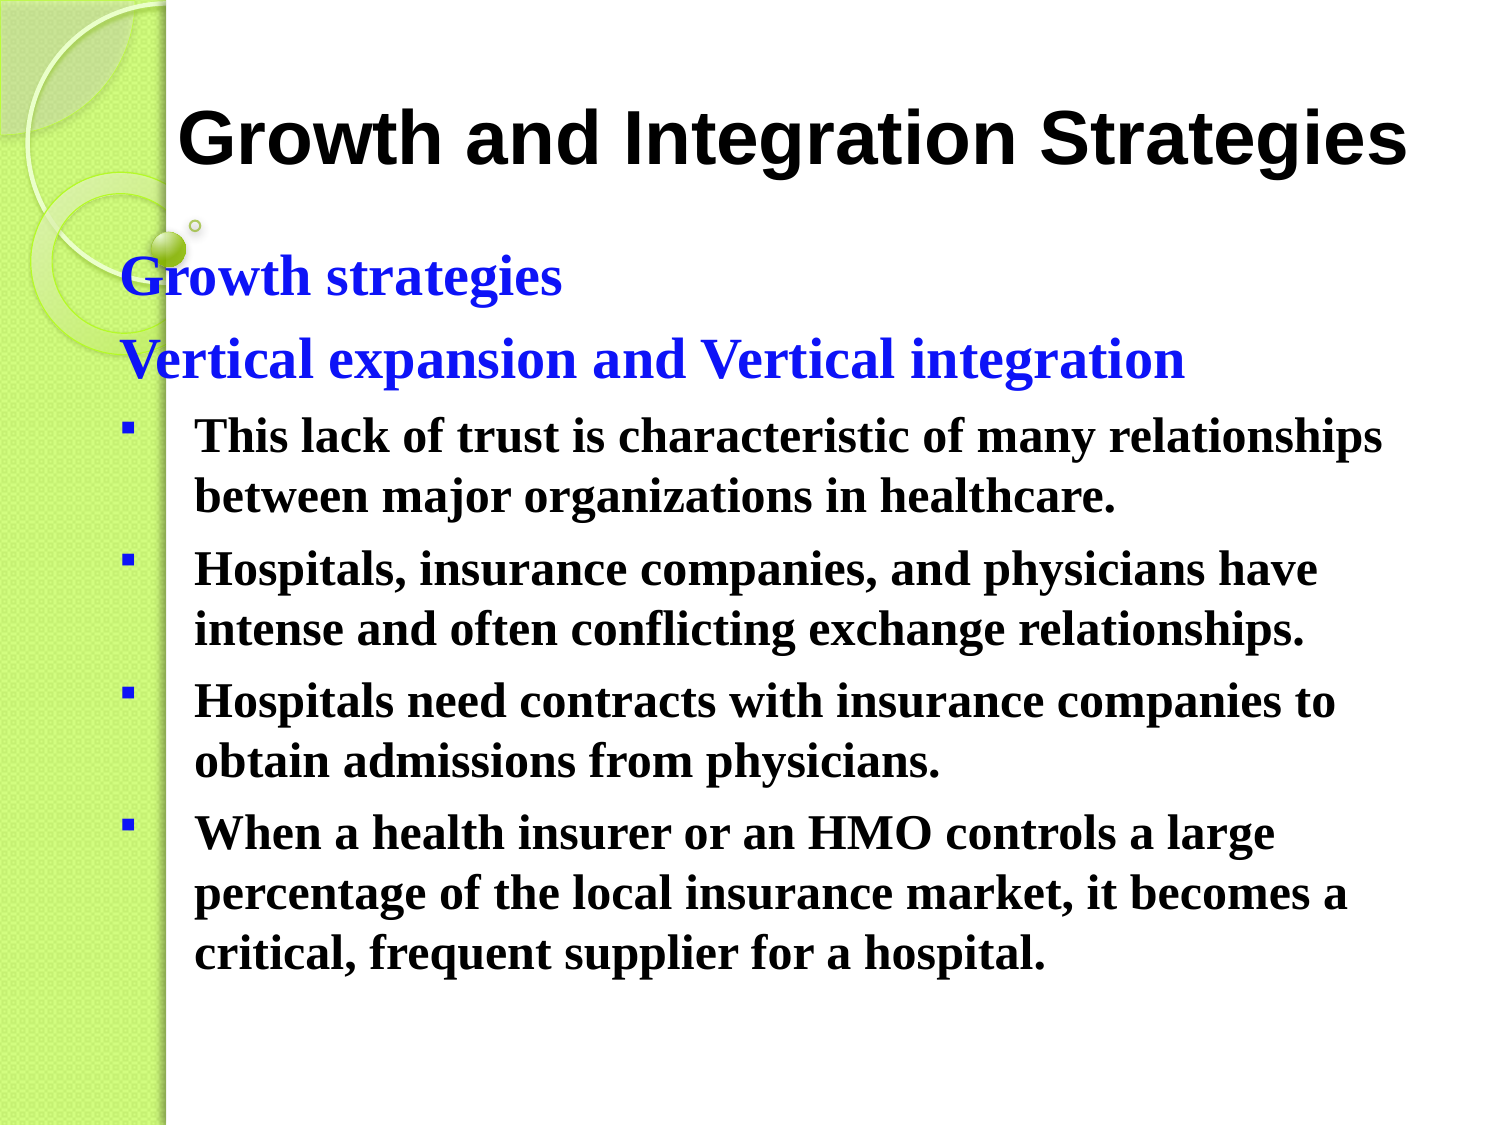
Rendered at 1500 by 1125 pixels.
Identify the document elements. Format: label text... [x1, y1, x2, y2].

title Growth and Integration Strategies [162, 59, 1450, 188]
subtitle Growth strategies Vertical expansion and Vertical integration This lack of trust is characteristic of many relationships between major organizations in healthcare. Hospitals, insurance companies, and physicians have intense and often conflicting exchange relationships. Hospitals need contracts with insurance companies to obtain admissions from physicians. When a health insurer or an HMO controls a large percentage of the local insurance market, it becomes a critical, frequent supplier for a hospital. [99, 237, 1438, 1075]
